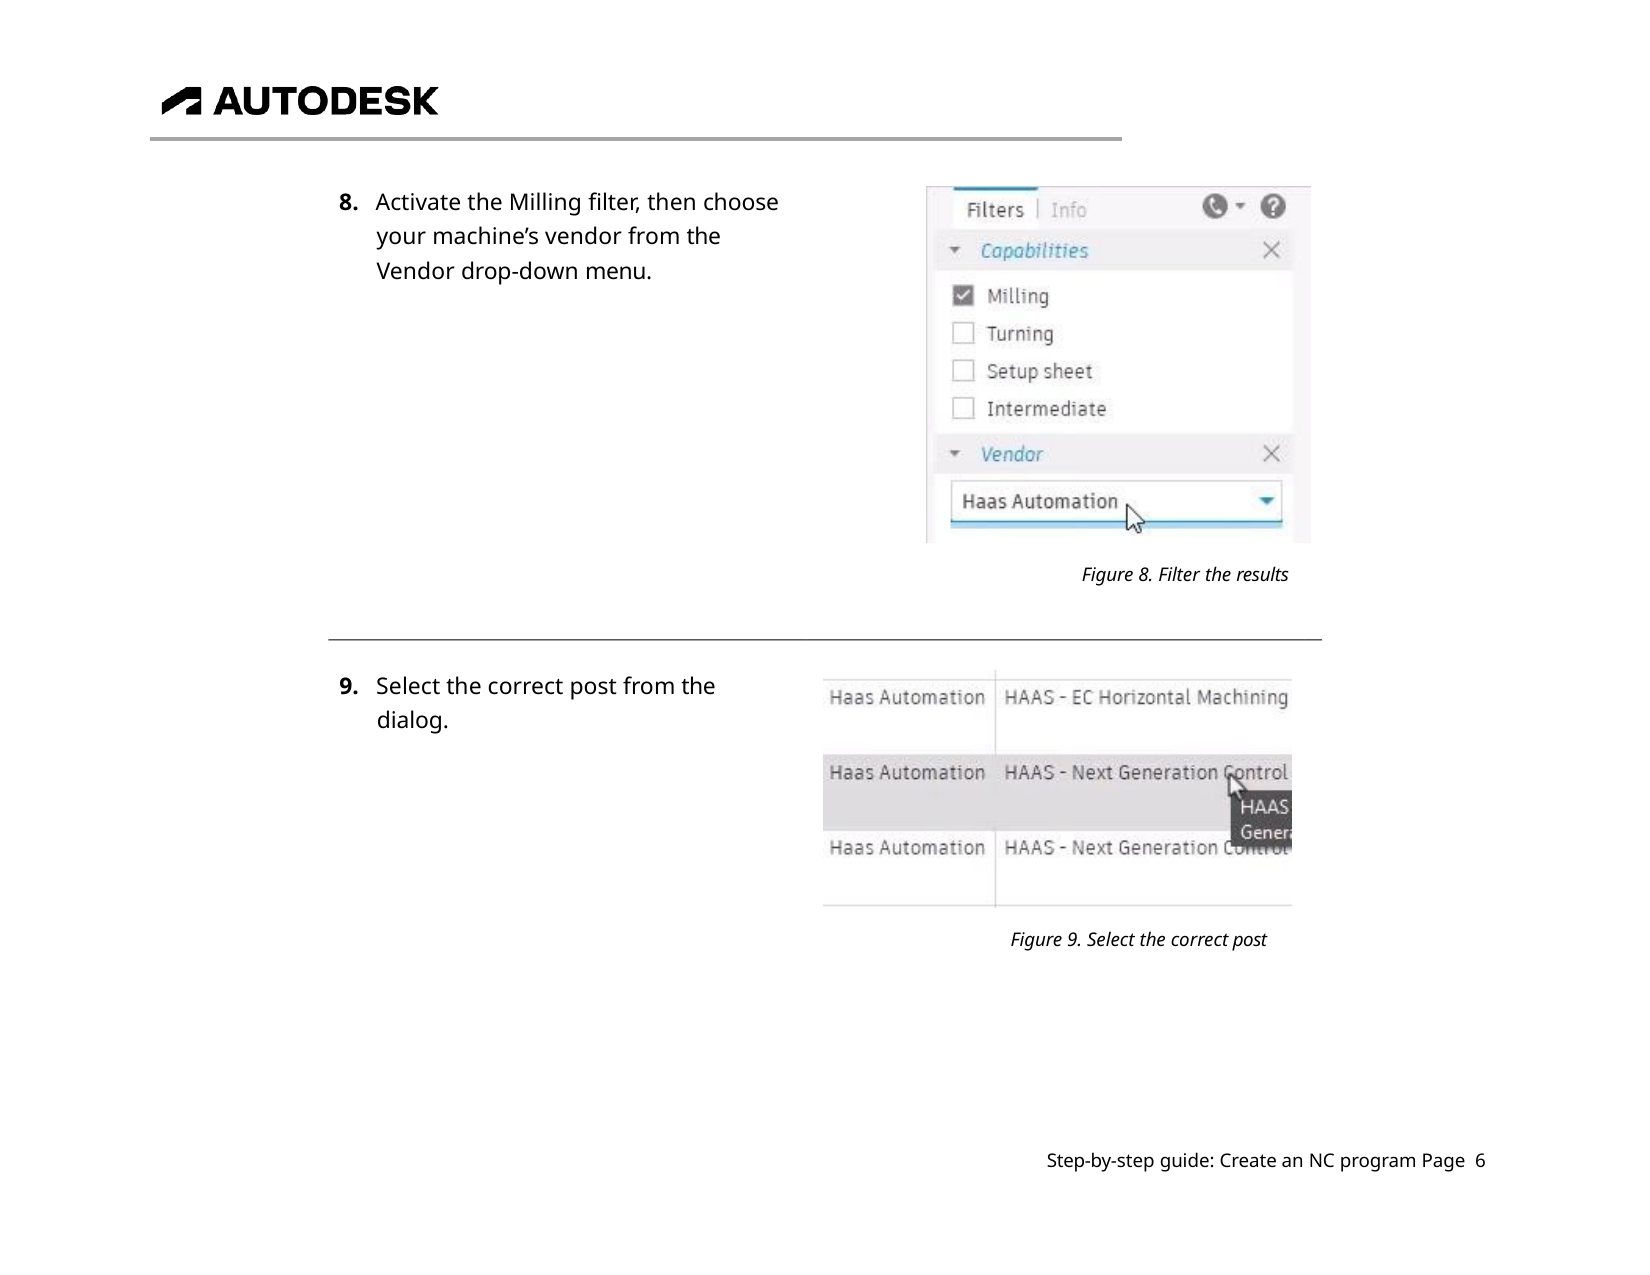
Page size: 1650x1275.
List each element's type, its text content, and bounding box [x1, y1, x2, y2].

text_box Figure 8. Filter the results [1079, 560, 1313, 586]
picture [926, 186, 1311, 543]
picture [161, 86, 439, 115]
text_box 8. Activate the Milling filter, then choose your machine’s vendor from the Vendor drop-down menu. [337, 178, 794, 284]
text_box 9. Select the correct post from the dialog. [337, 662, 723, 733]
picture [822, 669, 1292, 908]
text_box Figure 9. Select the correct post [1008, 925, 1294, 951]
slide_number Step-by-step guide: Create an NC program Page 10 [1044, 1145, 1509, 1275]
